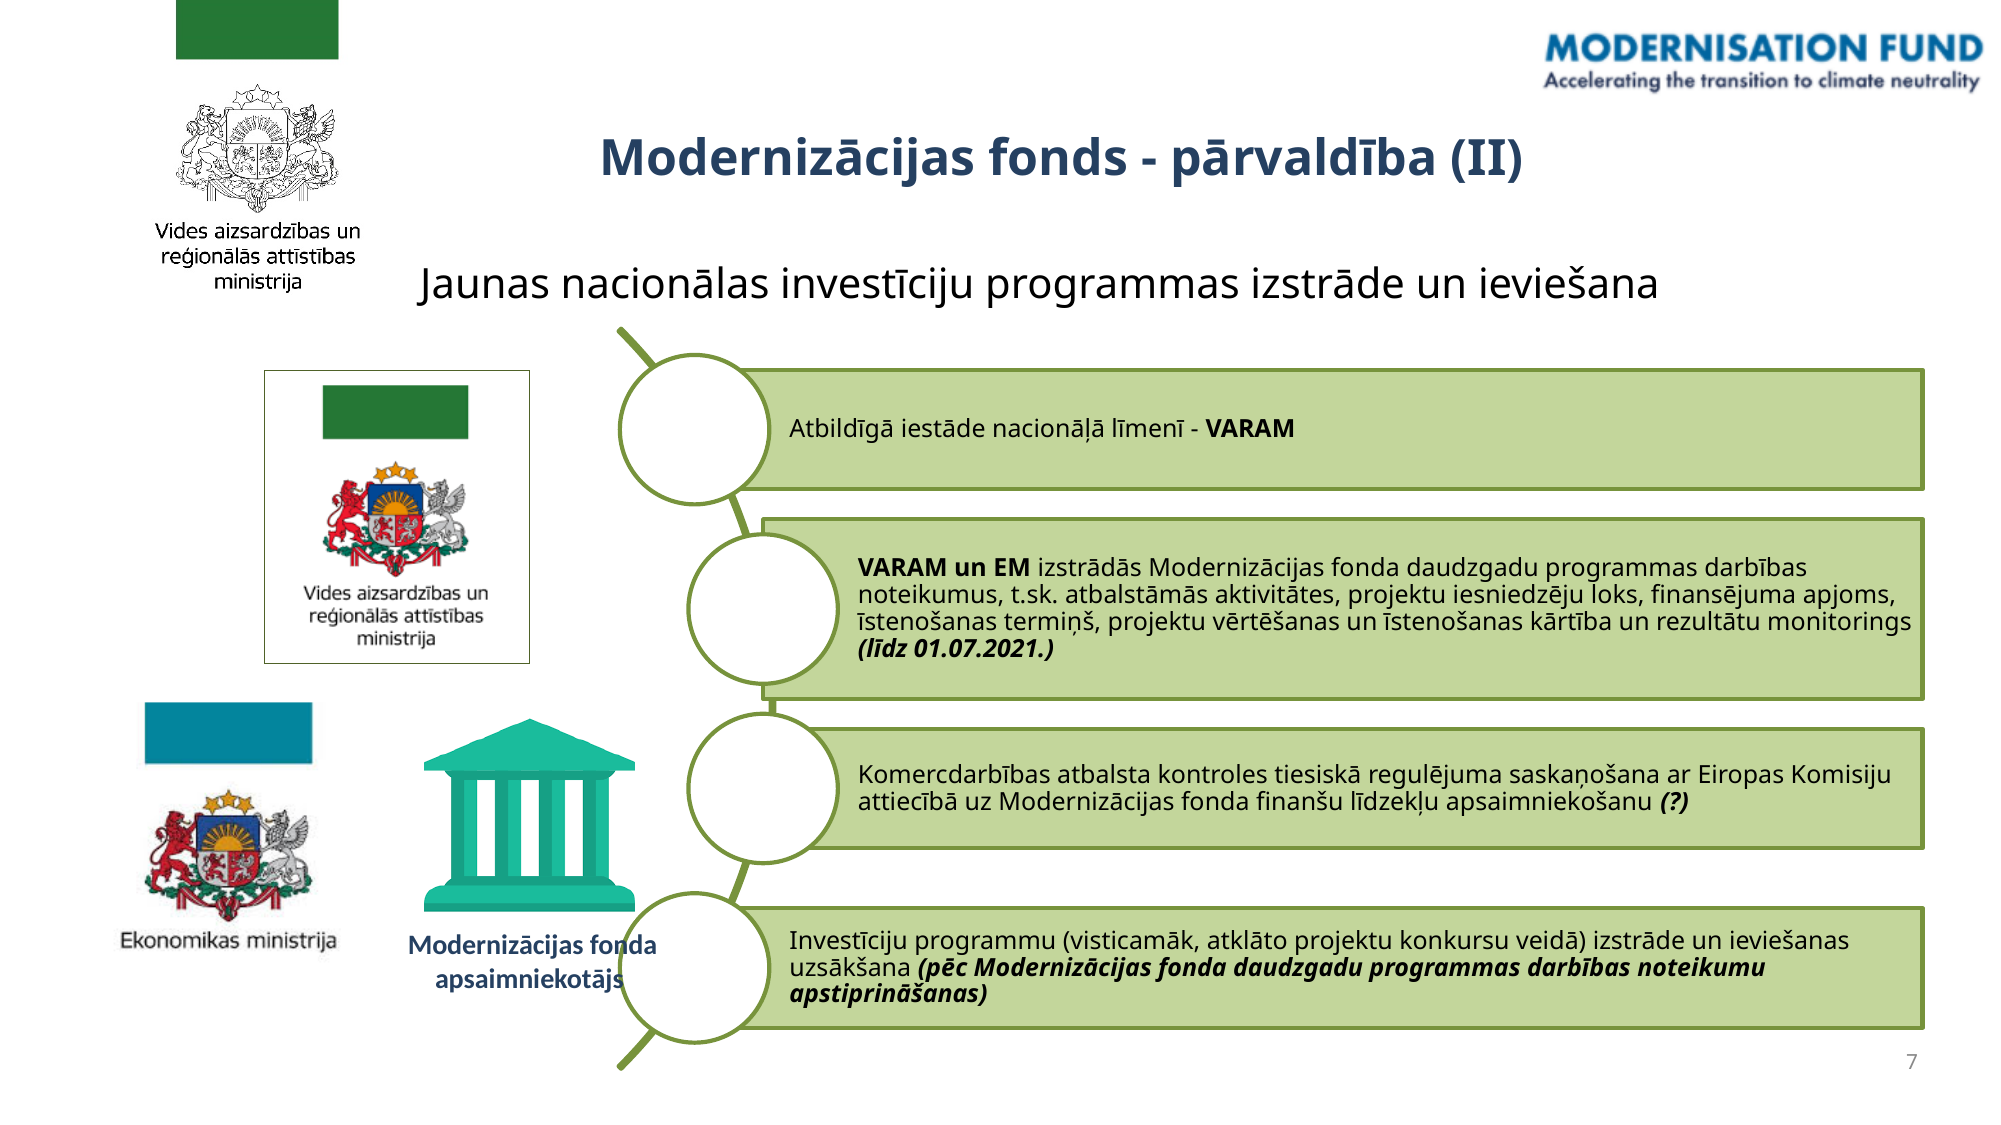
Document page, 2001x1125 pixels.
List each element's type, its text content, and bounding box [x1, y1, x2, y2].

picture [264, 370, 530, 664]
text_box Jaunas nacionālas investīciju programmas izstrāde un ieviešana [104, 249, 1976, 358]
picture [96, 0, 418, 321]
text_box Modernizācijas fonda apsaimniekotājs [340, 919, 601, 1002]
picture [1529, 13, 2000, 112]
text_box Modernizācijas fonds - pārvaldība (II) [373, 118, 1750, 223]
picture [424, 708, 635, 920]
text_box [606, 309, 1934, 1088]
picture [104, 687, 348, 981]
